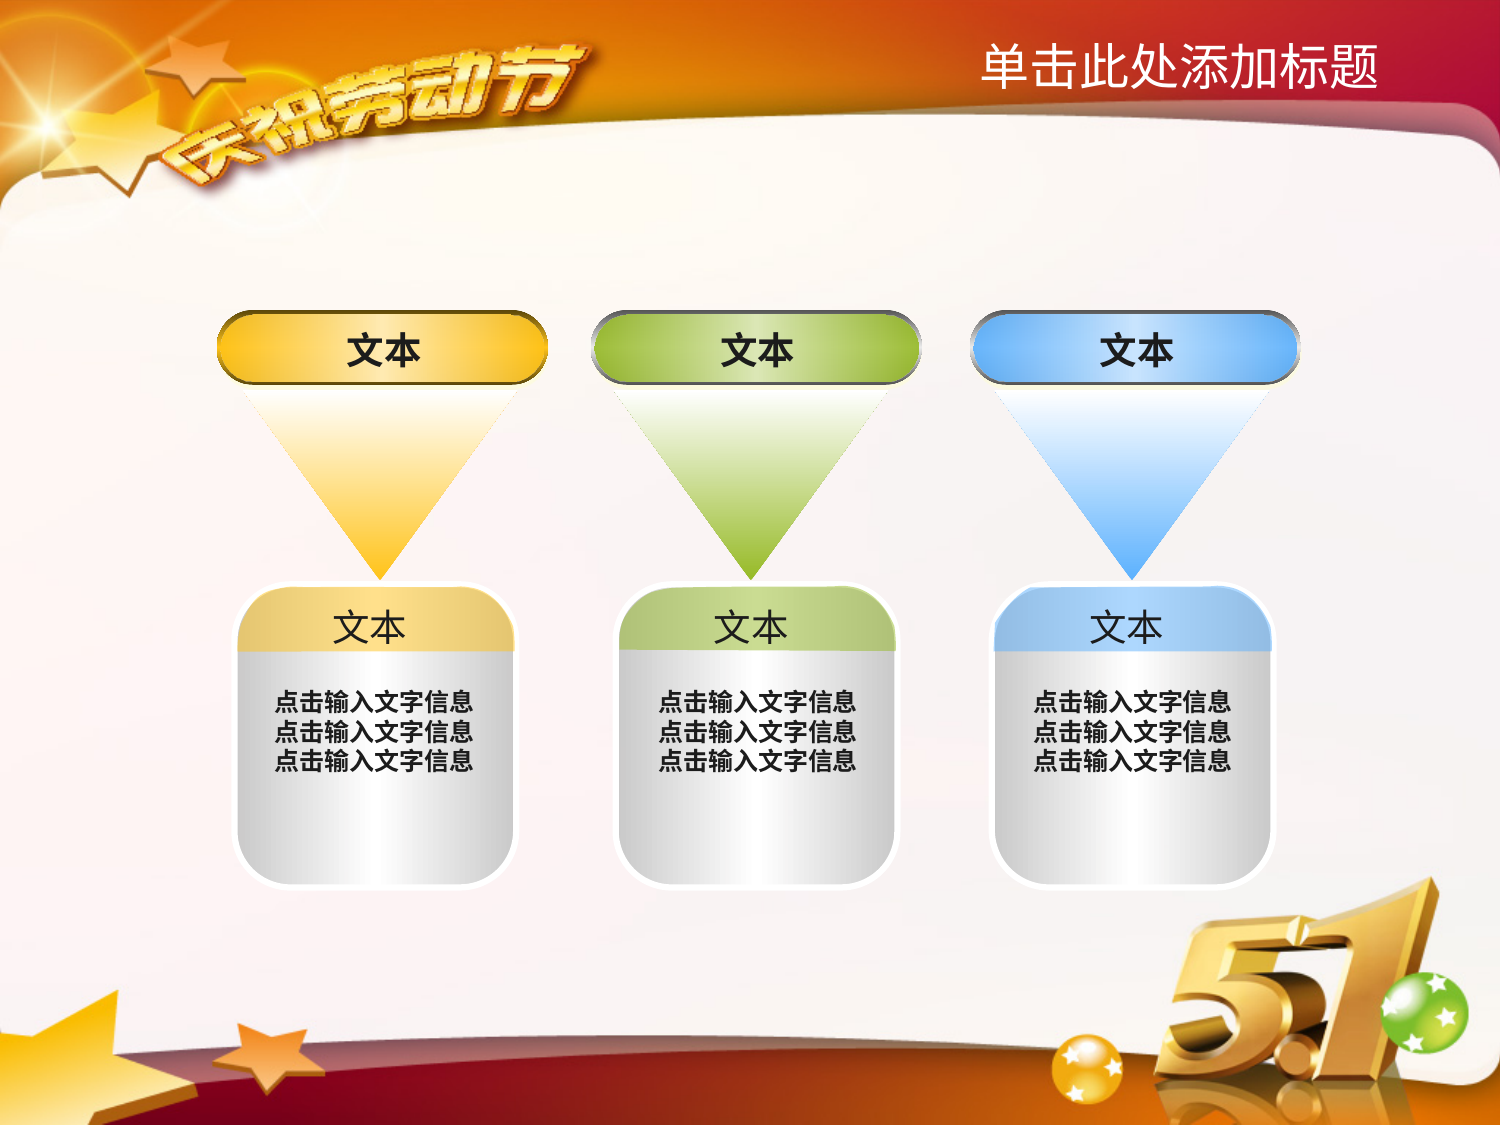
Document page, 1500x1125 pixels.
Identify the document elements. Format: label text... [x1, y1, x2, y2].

text_box [245, 394, 515, 581]
text_box 点击输入文字信息 点击输入文字信息 点击输入文字信息 [993, 678, 1273, 784]
text_box [234, 584, 517, 888]
text_box [997, 394, 1267, 581]
text_box [616, 394, 886, 581]
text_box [969, 309, 1302, 386]
text_box 点击输入文字信息 点击输入文字信息 点击输入文字信息 [618, 678, 899, 784]
text_box [991, 584, 1274, 888]
text_box 文本 [1074, 596, 1179, 657]
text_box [216, 309, 549, 386]
text_box 单击此处添加标题 [425, 19, 1395, 113]
text_box [237, 586, 515, 652]
text_box [993, 585, 1272, 652]
text_box 文本 [698, 596, 804, 657]
picture [0, 0, 1500, 1125]
text_box 点击输入文字信息 点击输入文字信息 点击输入文字信息 [234, 678, 515, 784]
text_box [615, 584, 898, 888]
text_box [619, 585, 896, 652]
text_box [590, 309, 923, 386]
text_box 文本 [317, 596, 422, 657]
